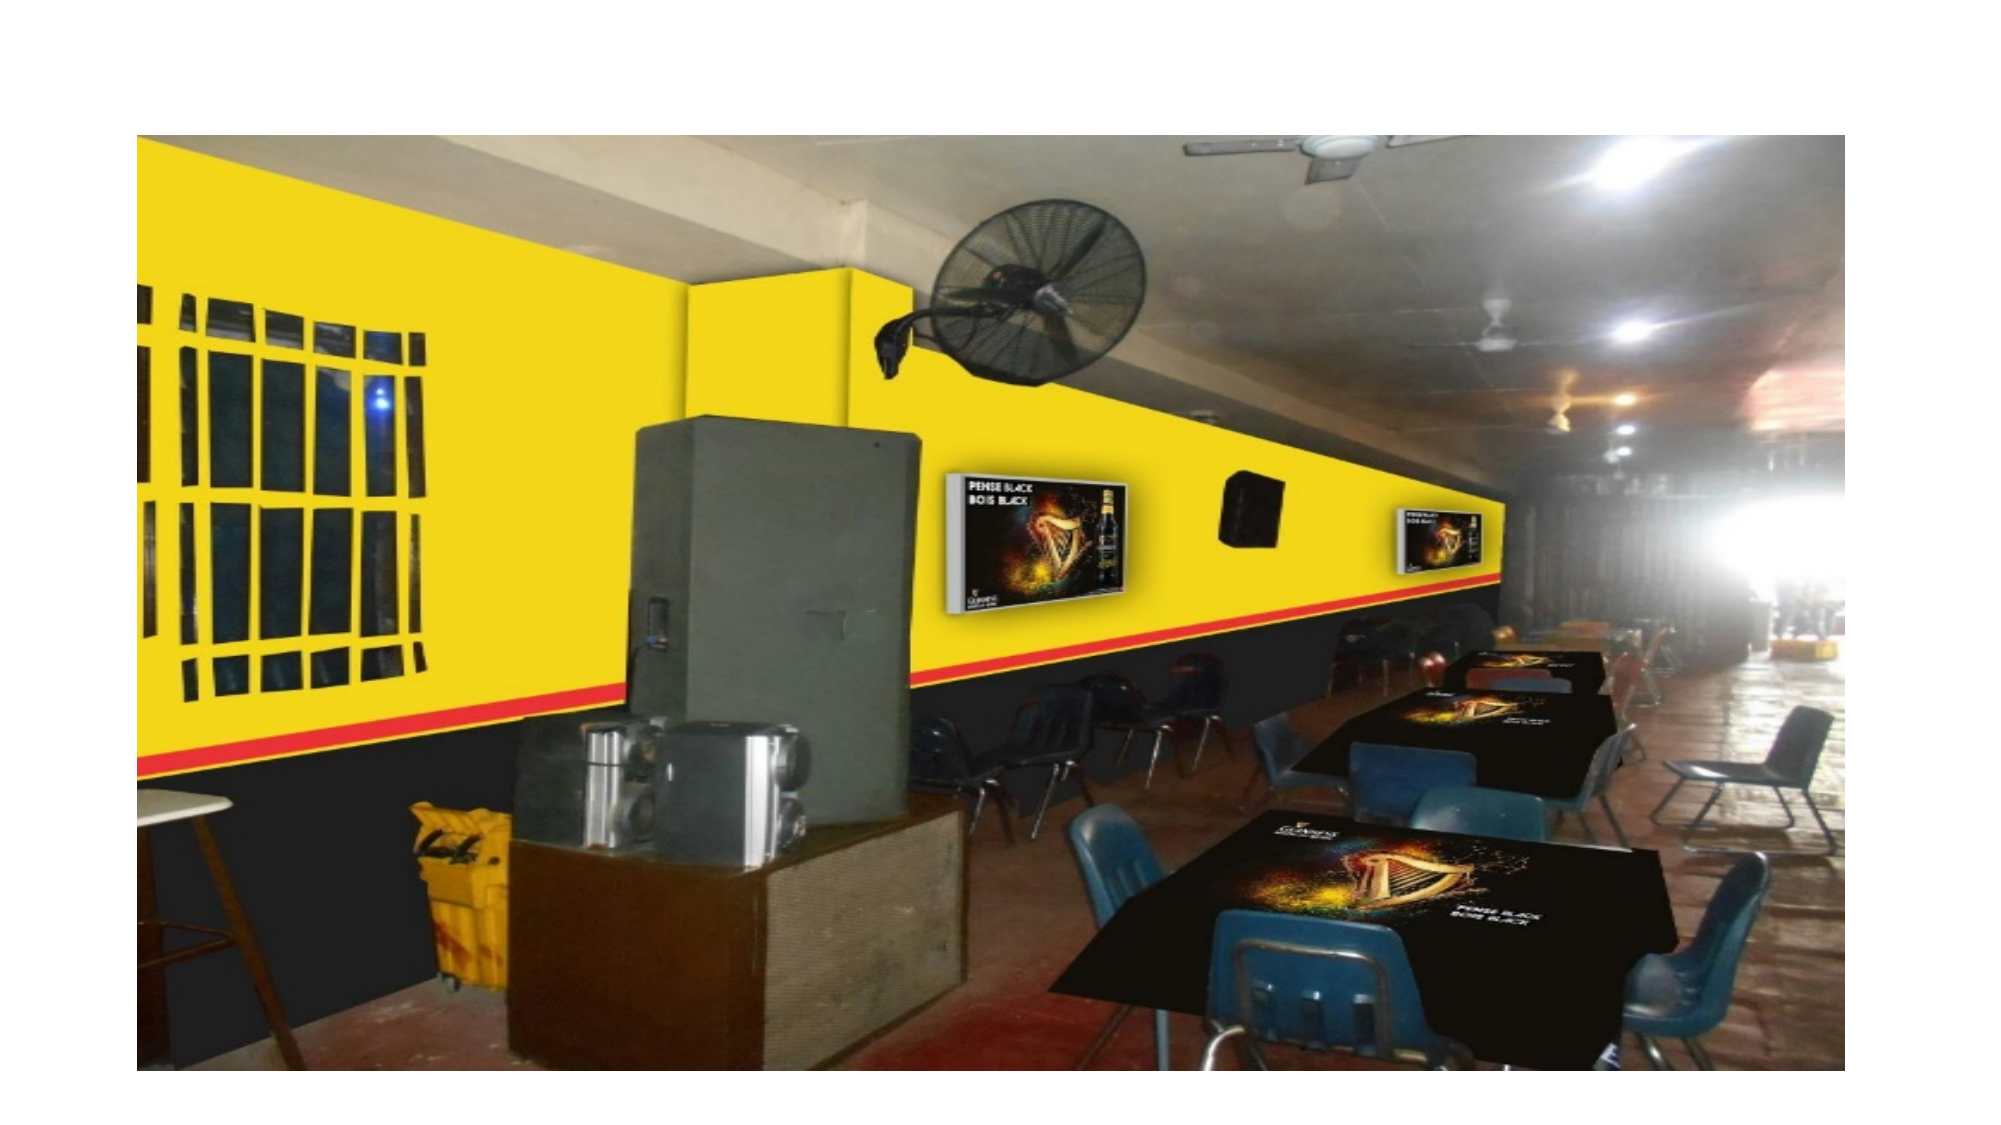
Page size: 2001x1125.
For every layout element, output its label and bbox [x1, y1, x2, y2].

picture [137, 135, 1845, 1071]
